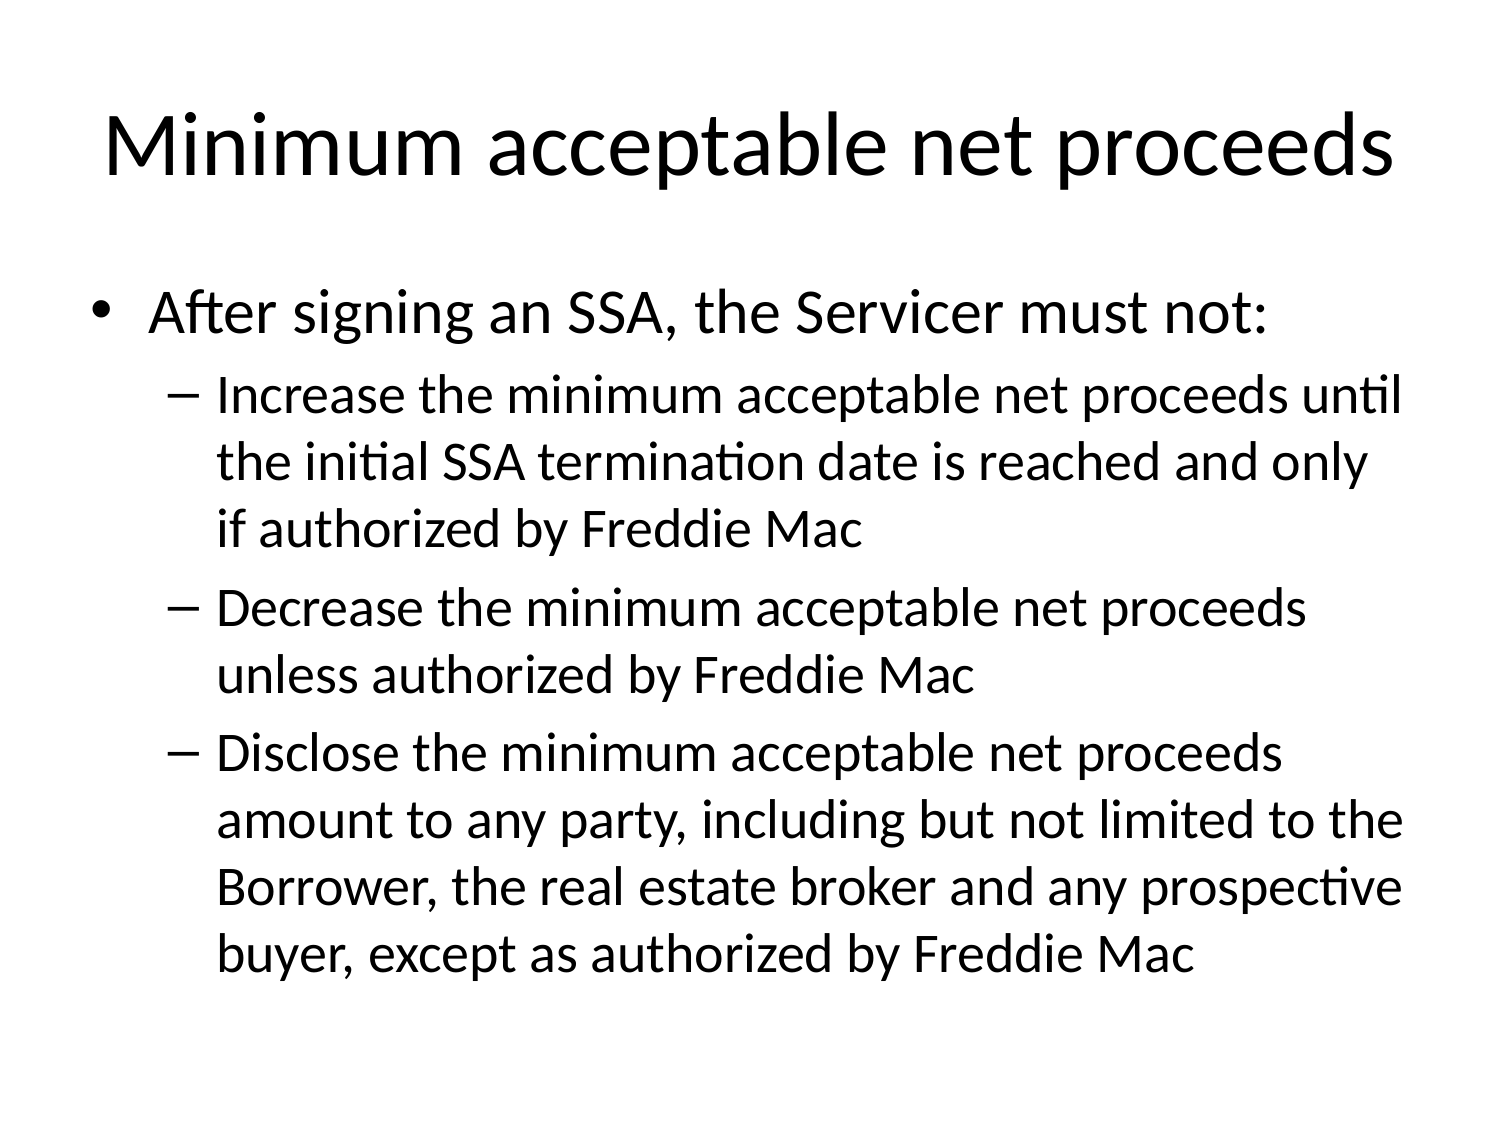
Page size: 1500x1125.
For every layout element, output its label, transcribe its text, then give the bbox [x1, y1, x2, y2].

title Minimum acceptable net proceeds [75, 45, 1425, 233]
list After signing an SSA, the Servicer must not: Increase the minimum acceptable net proceeds until the initial SSA termination date is reached and only if authorized by Freddie Mac Decrease the minimum acceptable net proceeds unless authorized by Freddie Mac Disclose the minimum acceptable net proceeds amount to any party, including but not limited to the Borrower, the real estate broker and any prospective buyer, except as authorized by Freddie Mac [75, 262, 1425, 1005]
